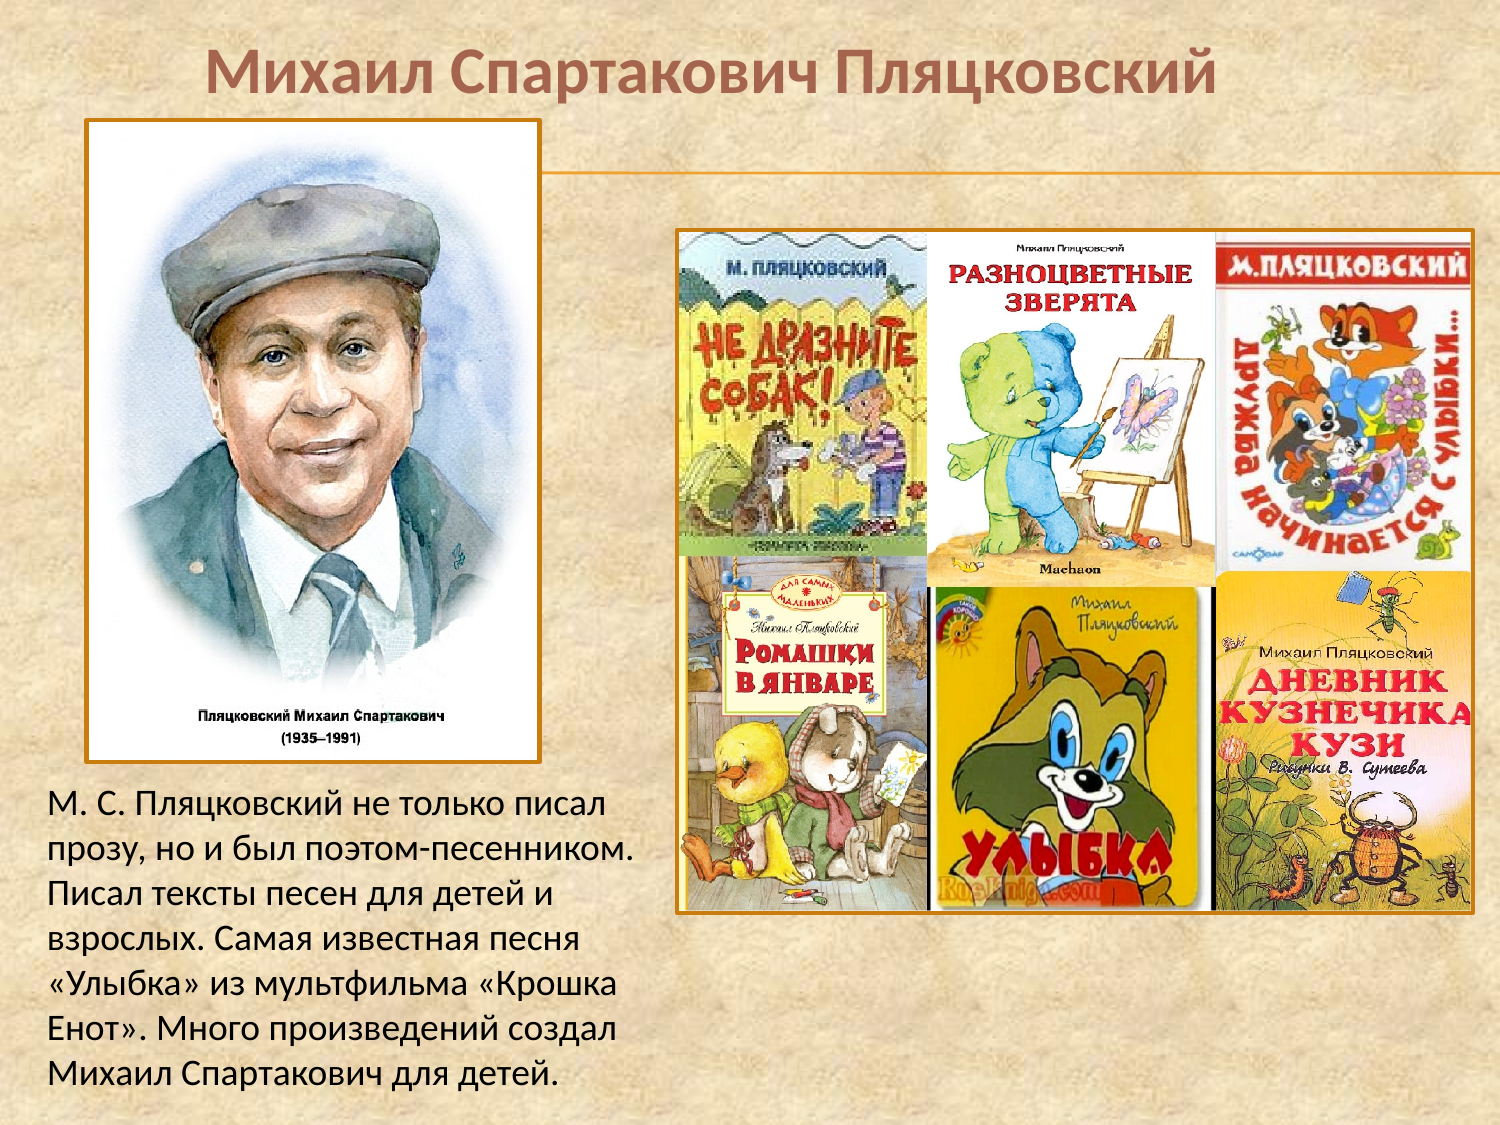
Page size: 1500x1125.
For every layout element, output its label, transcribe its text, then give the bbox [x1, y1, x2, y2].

text_box М. С. Пляцковский не только писал прозу, но и был поэтом-песенником. Писал тексты песен для детей и взрослых. Самая известная песня «Улыбка» из мультфильма «Крошка Енот». Много произведений создал Михаил Спартакович для детей. [32, 770, 710, 1101]
picture [0, 0, 1500, 1125]
picture [88, 121, 538, 761]
text_box Михаил Спартакович Пляцковский [189, 19, 1235, 114]
picture [678, 231, 1471, 912]
